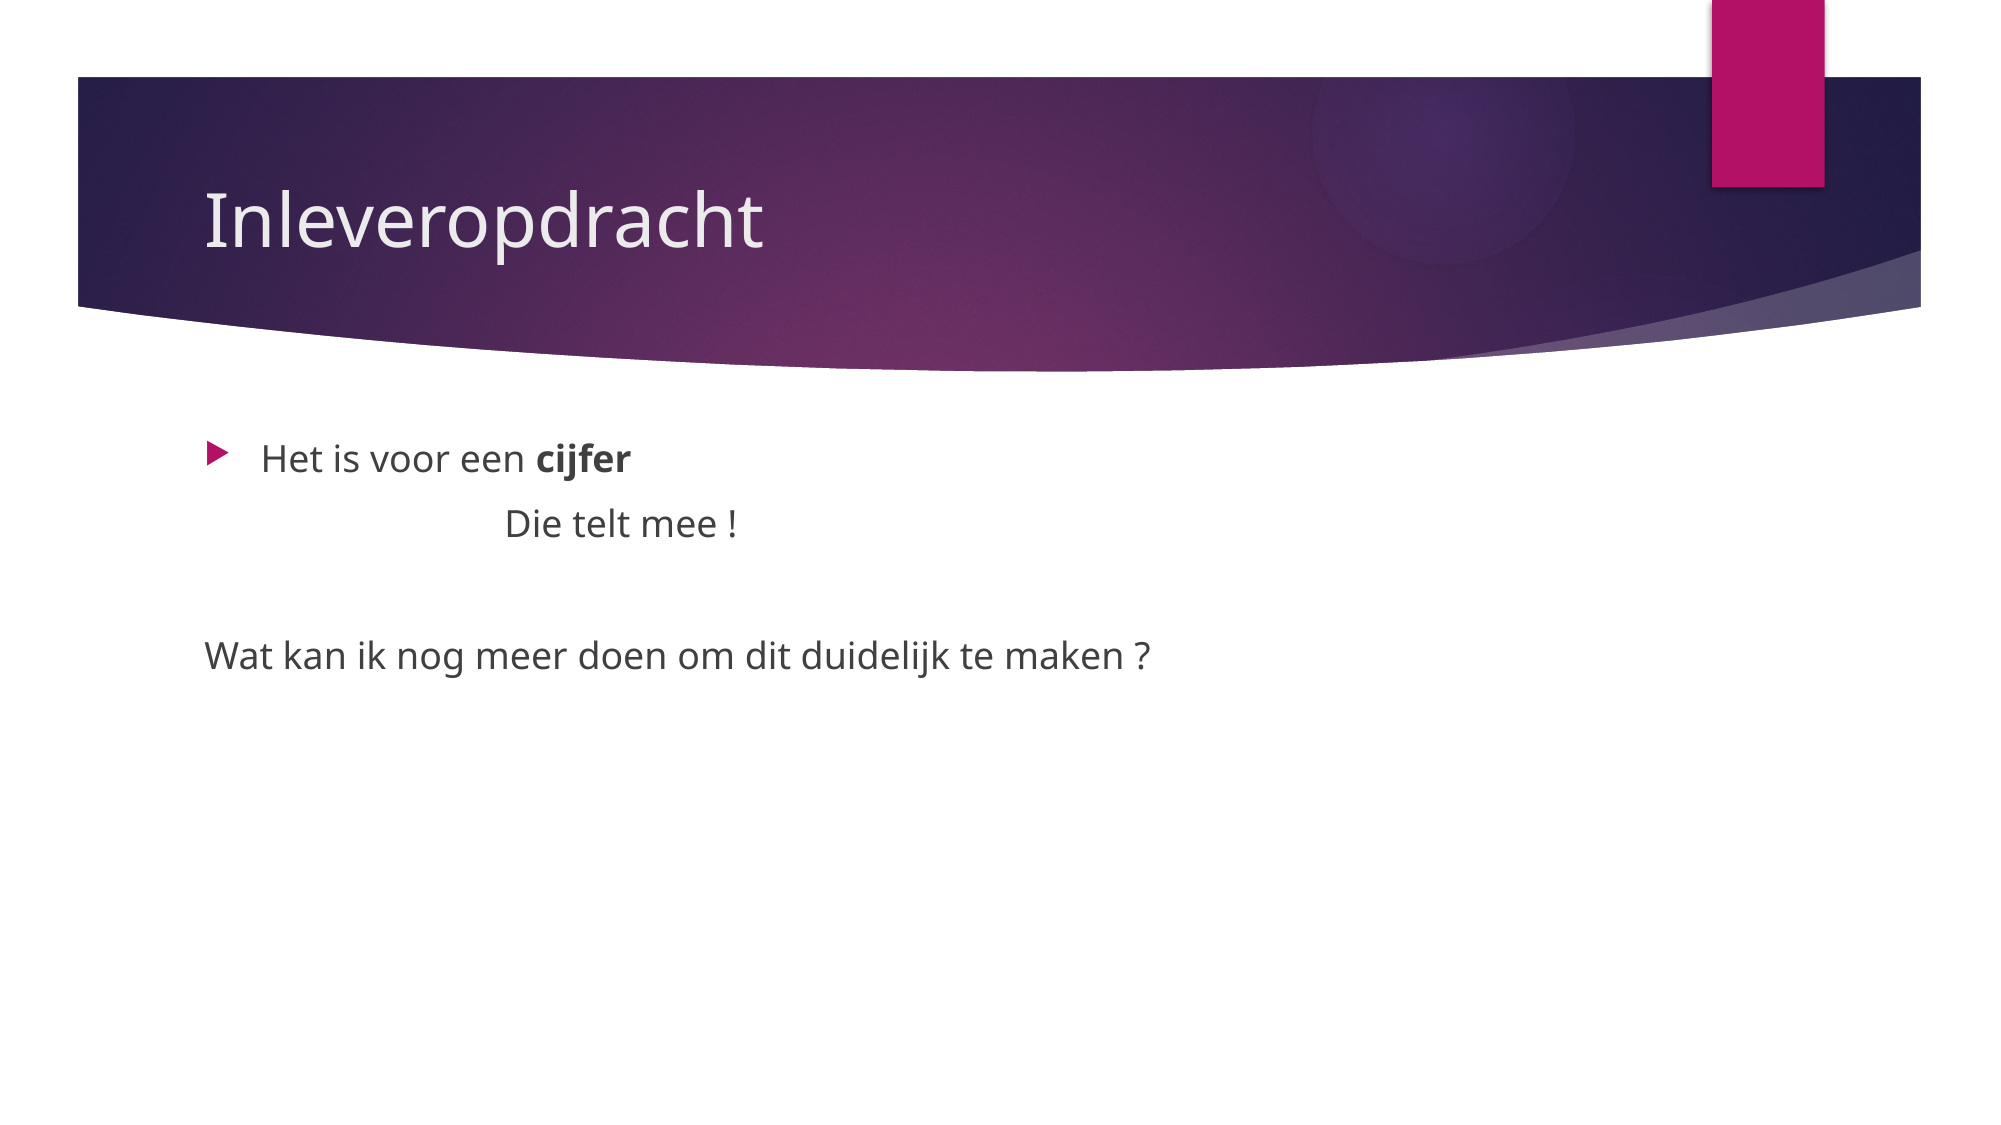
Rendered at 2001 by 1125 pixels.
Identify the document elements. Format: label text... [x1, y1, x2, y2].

title Inleveropdracht [189, 159, 1627, 276]
list Het is voor een cijfer Die telt mee ! Wat kan ik nog meer doen om dit duidelijk te maken ? [189, 427, 1638, 988]
